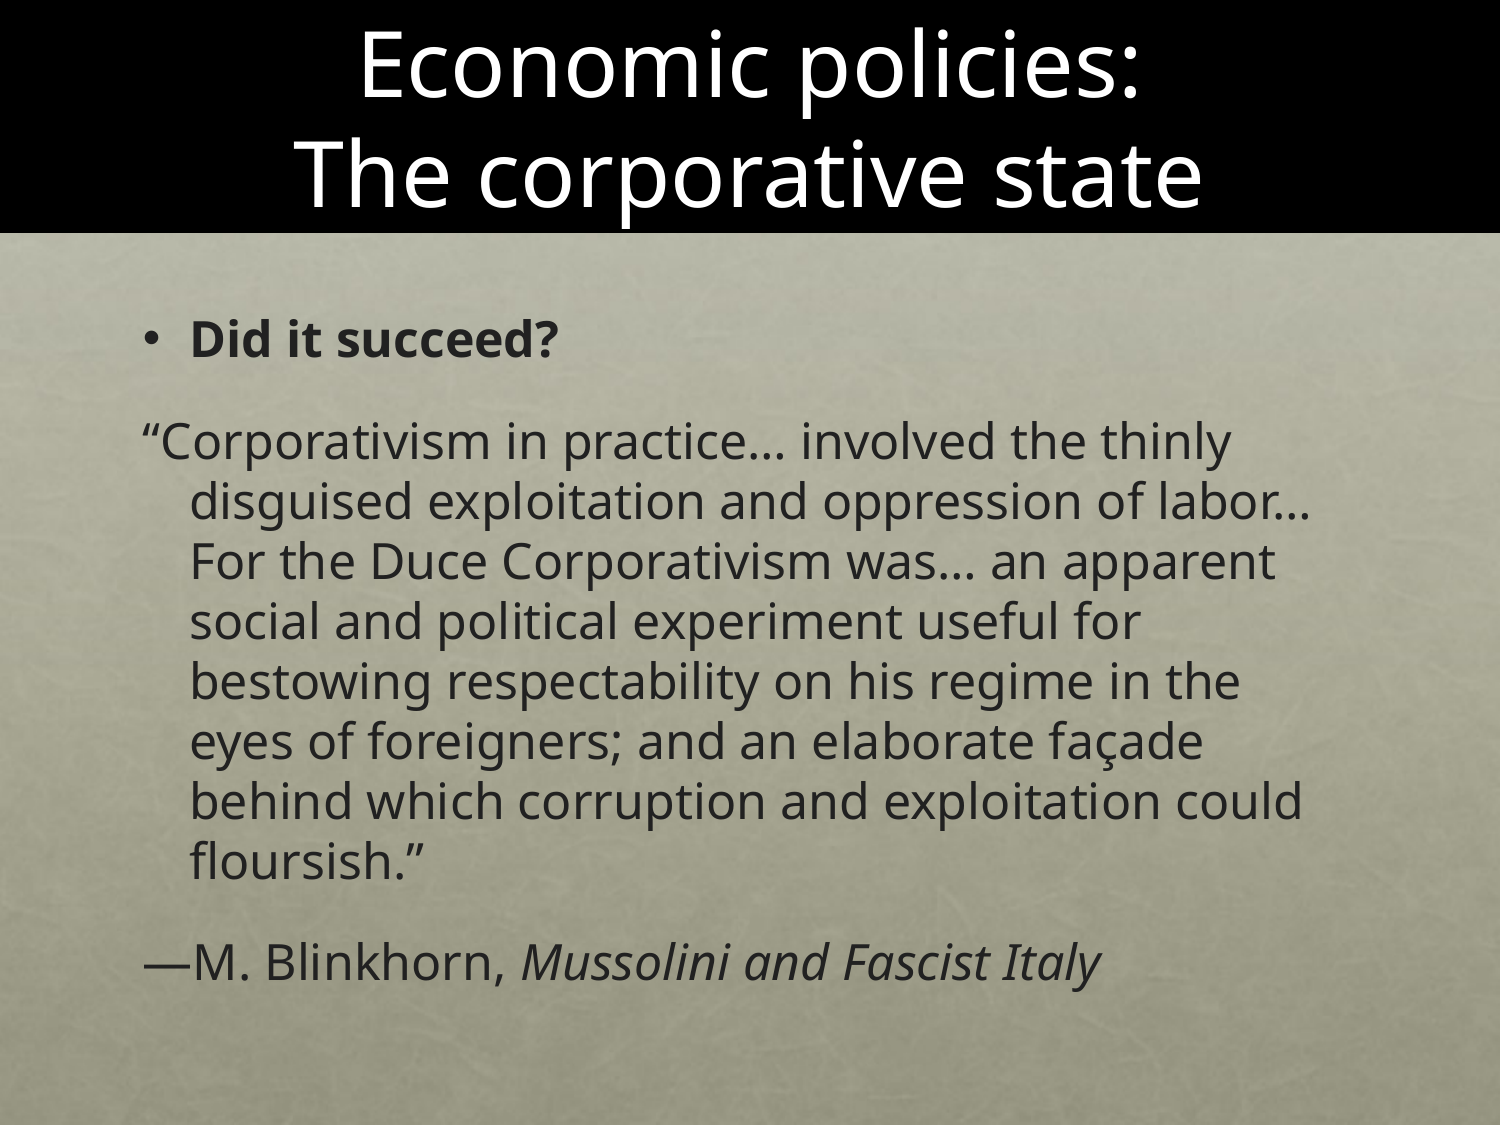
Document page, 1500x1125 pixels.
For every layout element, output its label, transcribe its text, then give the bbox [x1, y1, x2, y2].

picture [0, 214, 1500, 1125]
list Did it succeed? “Corporativism in practice… involved the thinly disguised exploitation and oppression of labor… For the Duce Corporativism was… an apparent social and political experiment useful for bestowing respectability on his regime in the eyes of foreigners; and an elaborate façade behind which corruption and exploitation could floursish.” —M. Blinkhorn, Mussolini and Fascist Italy [127, 299, 1372, 1091]
title Economic policies: The corporative state [127, 10, 1372, 221]
